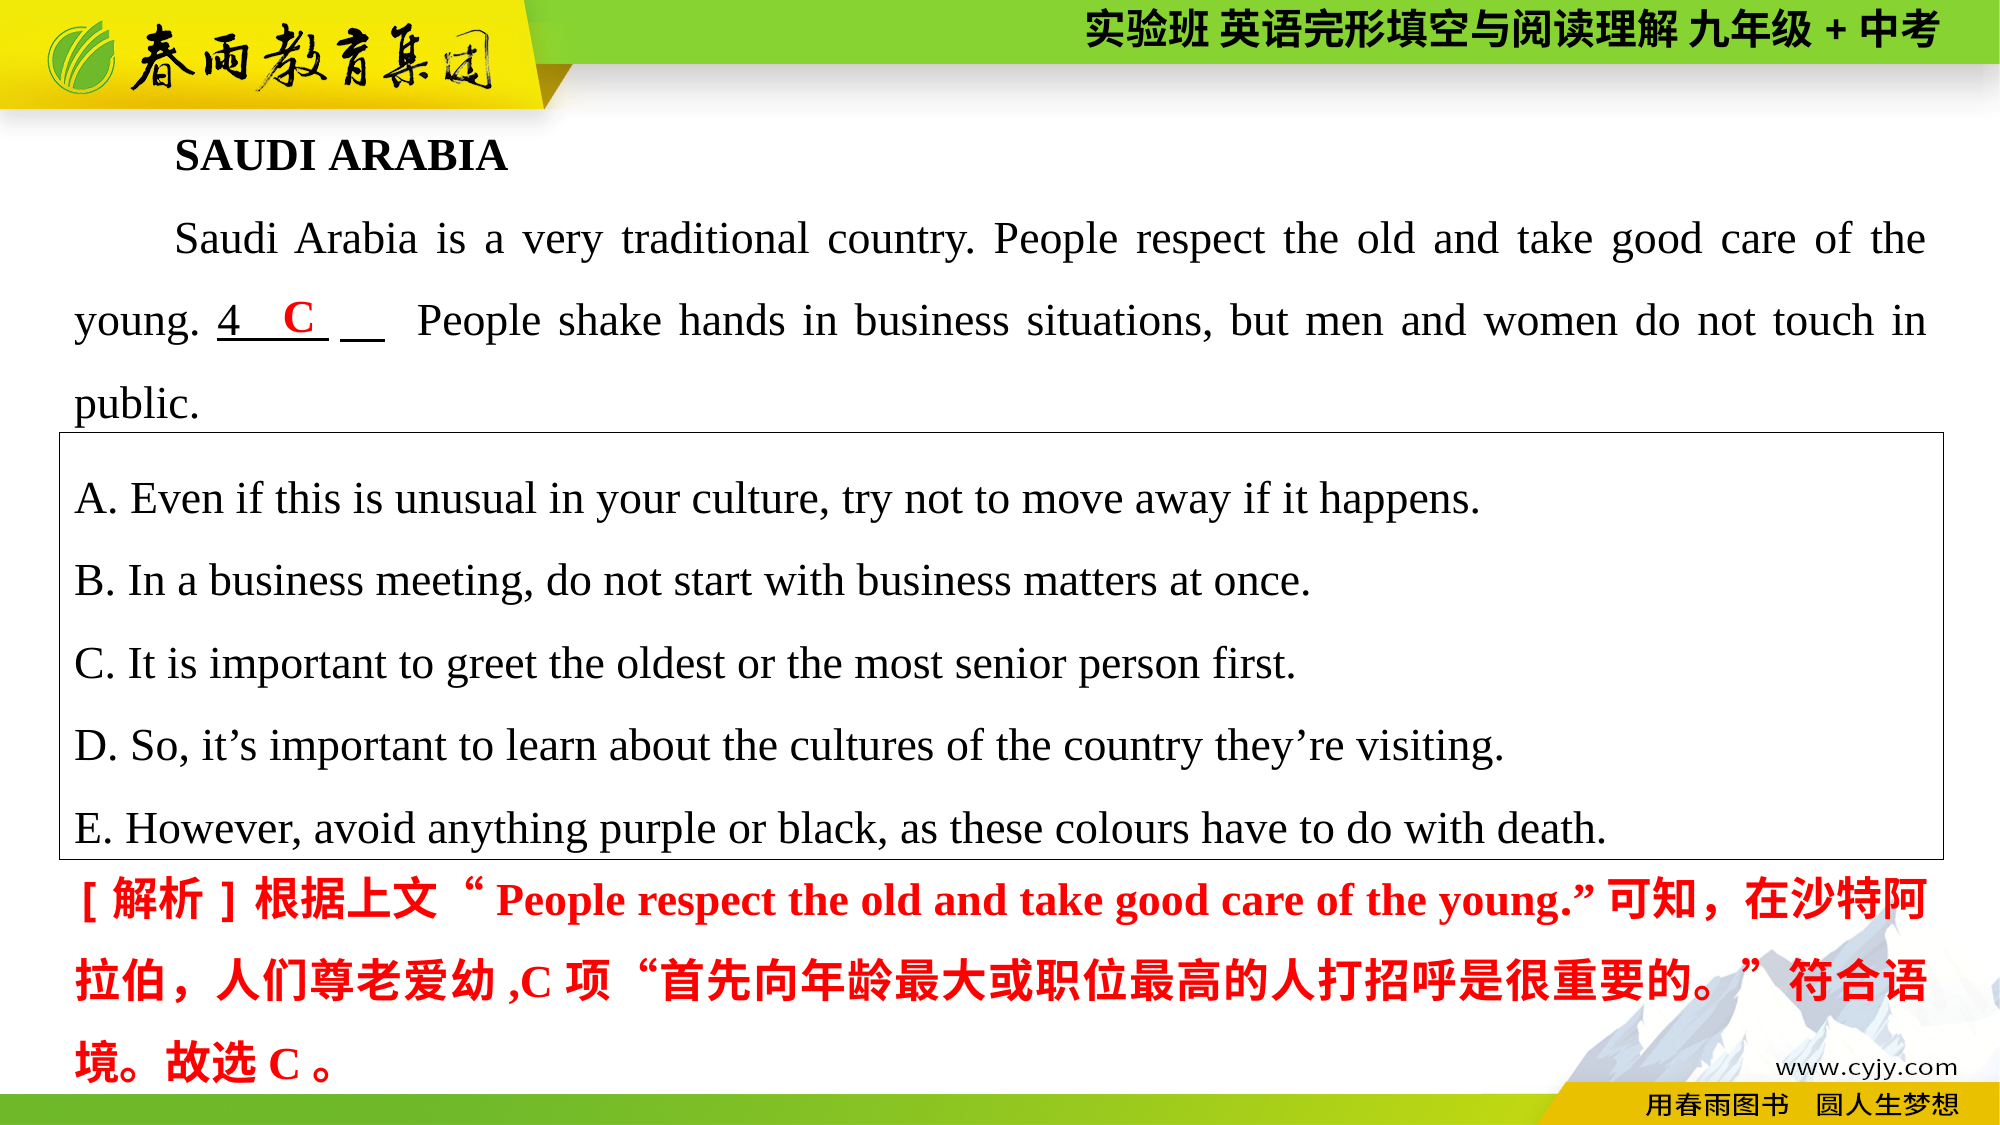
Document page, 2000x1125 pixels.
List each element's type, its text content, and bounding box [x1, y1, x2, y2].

text_box [解析]根据上文“People respect the old and take good care of the young.”可知，在沙特阿拉伯，人们尊老爱幼,C项“首先向年龄最大或职位最高的人打招呼是很重要的。”符合语境。故选C。 [59, 834, 1944, 1097]
list SAUDI ARABIA Saudi Arabia is a very traditional country. People respect the old and take good care of the young. 4 People shake hands in business situations, but men and women do not touch in public. [59, 90, 1944, 432]
text_box A. Even if this is unusual in your culture, try not to move away if it happens. B. In a business meeting, do not start with business matters at once. C. It is important to greet the oldest or the most senior person first. D. So, it’s important to learn about the cultures of the country they’re visiting. E. However, avoid anything purple or black, as these colours have to do with death. [59, 432, 1944, 834]
picture [0, 0, 2000, 1125]
text_box C [267, 278, 331, 349]
